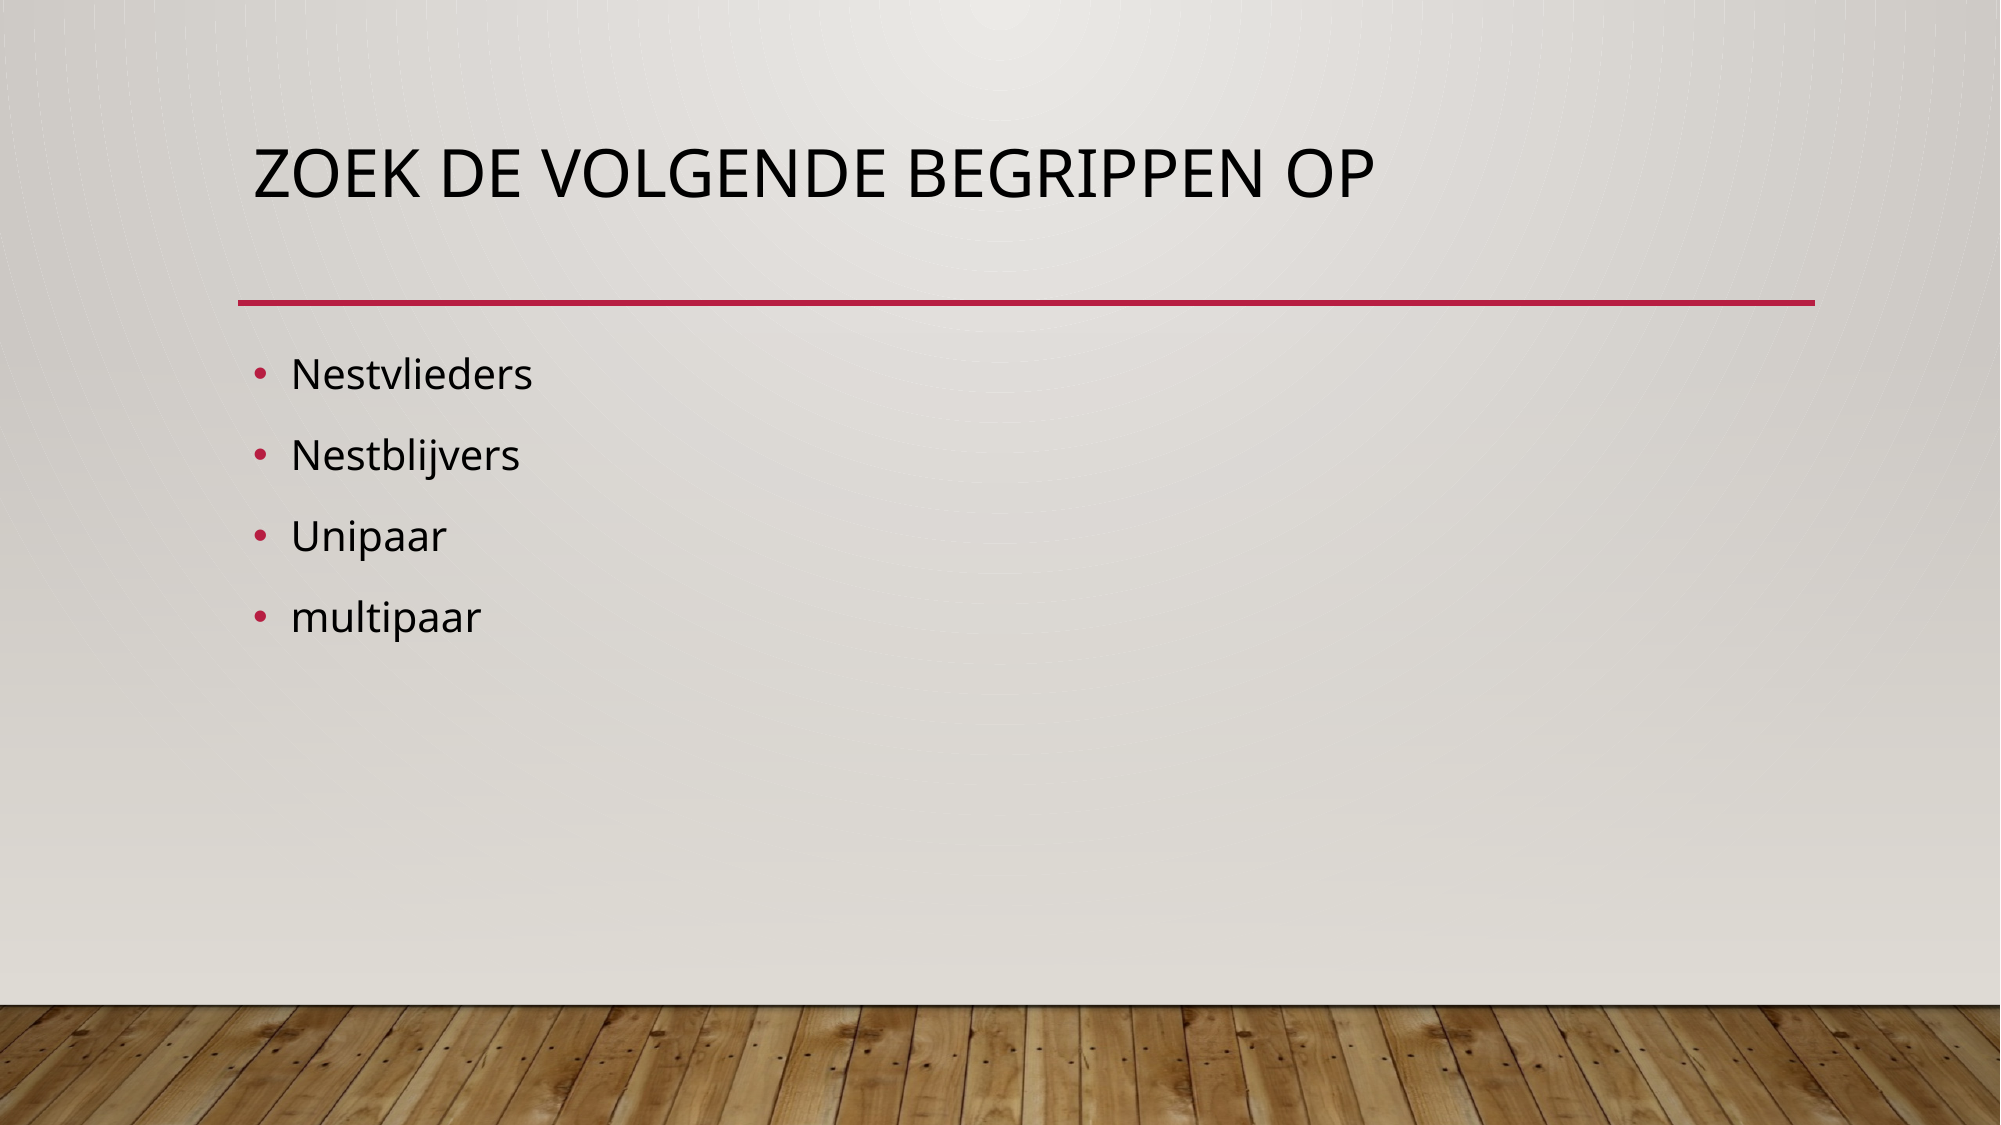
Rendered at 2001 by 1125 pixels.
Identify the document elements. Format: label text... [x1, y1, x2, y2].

title Zoek de volgende begrippen op [238, 131, 1814, 305]
picture [0, 1005, 2000, 1125]
list Nestvlieders Nestblijvers Unipaar multipaar [238, 330, 1814, 897]
